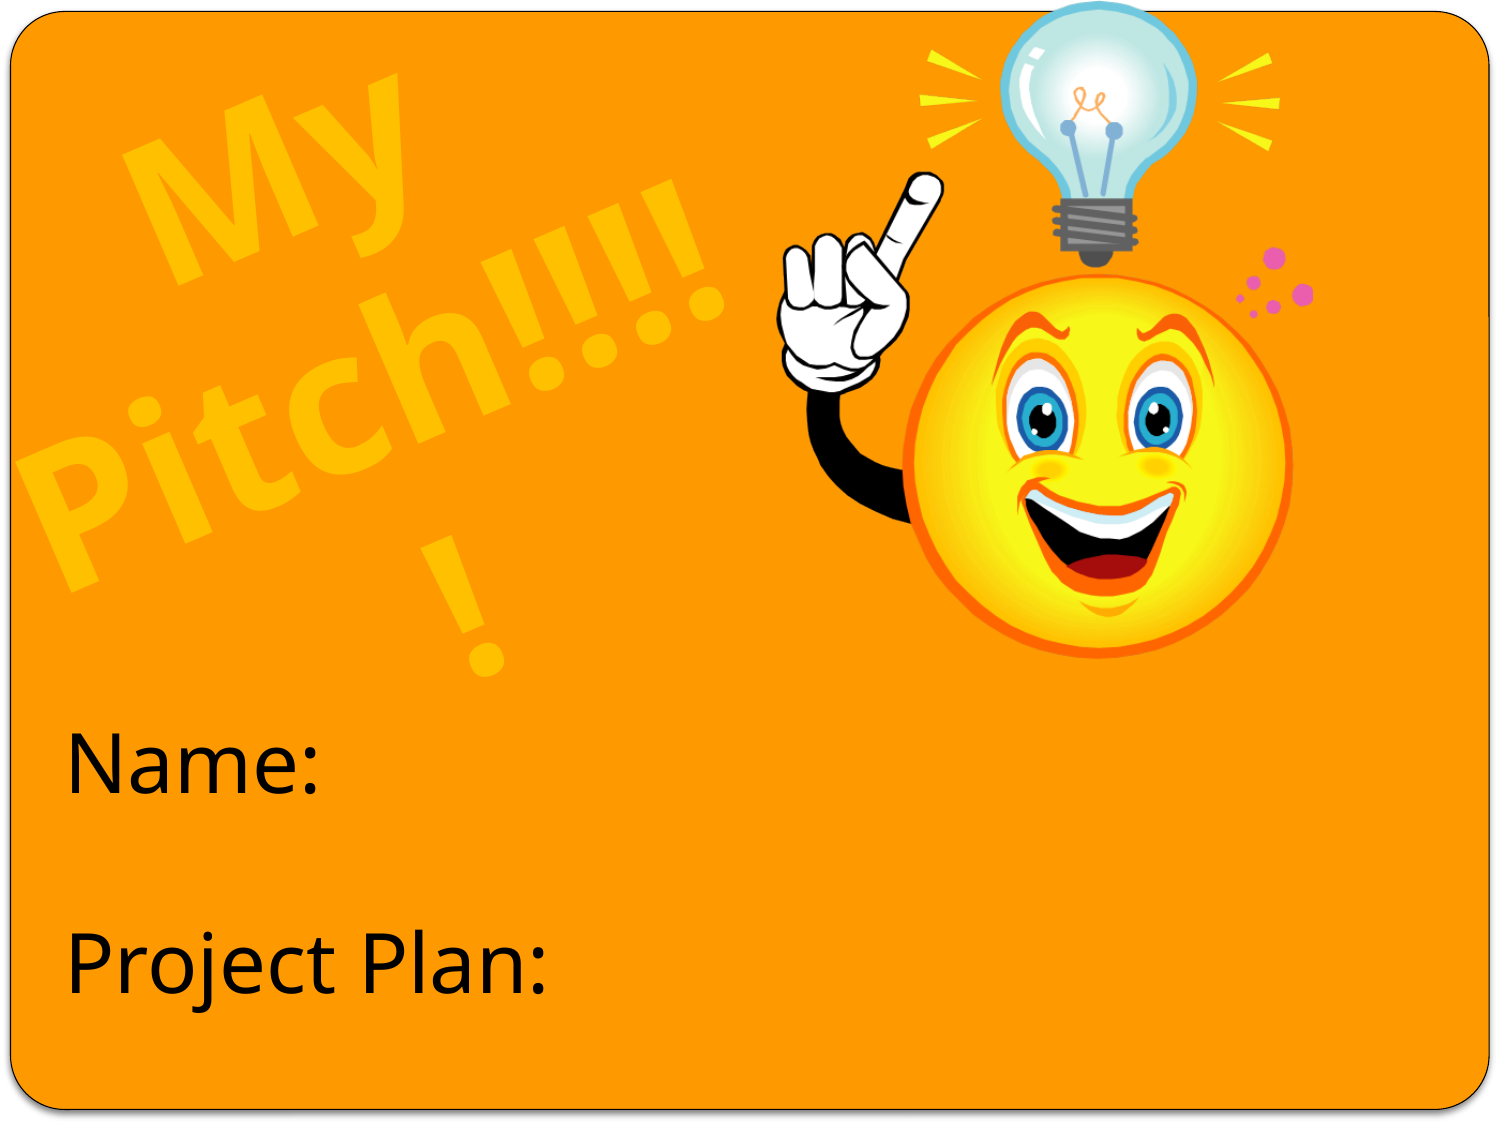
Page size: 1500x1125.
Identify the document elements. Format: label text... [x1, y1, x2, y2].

title Name: Project Plan: [50, 562, 1400, 1125]
picture [773, 0, 1313, 659]
text_box My Pitch!!!!! [0, 0, 767, 872]
